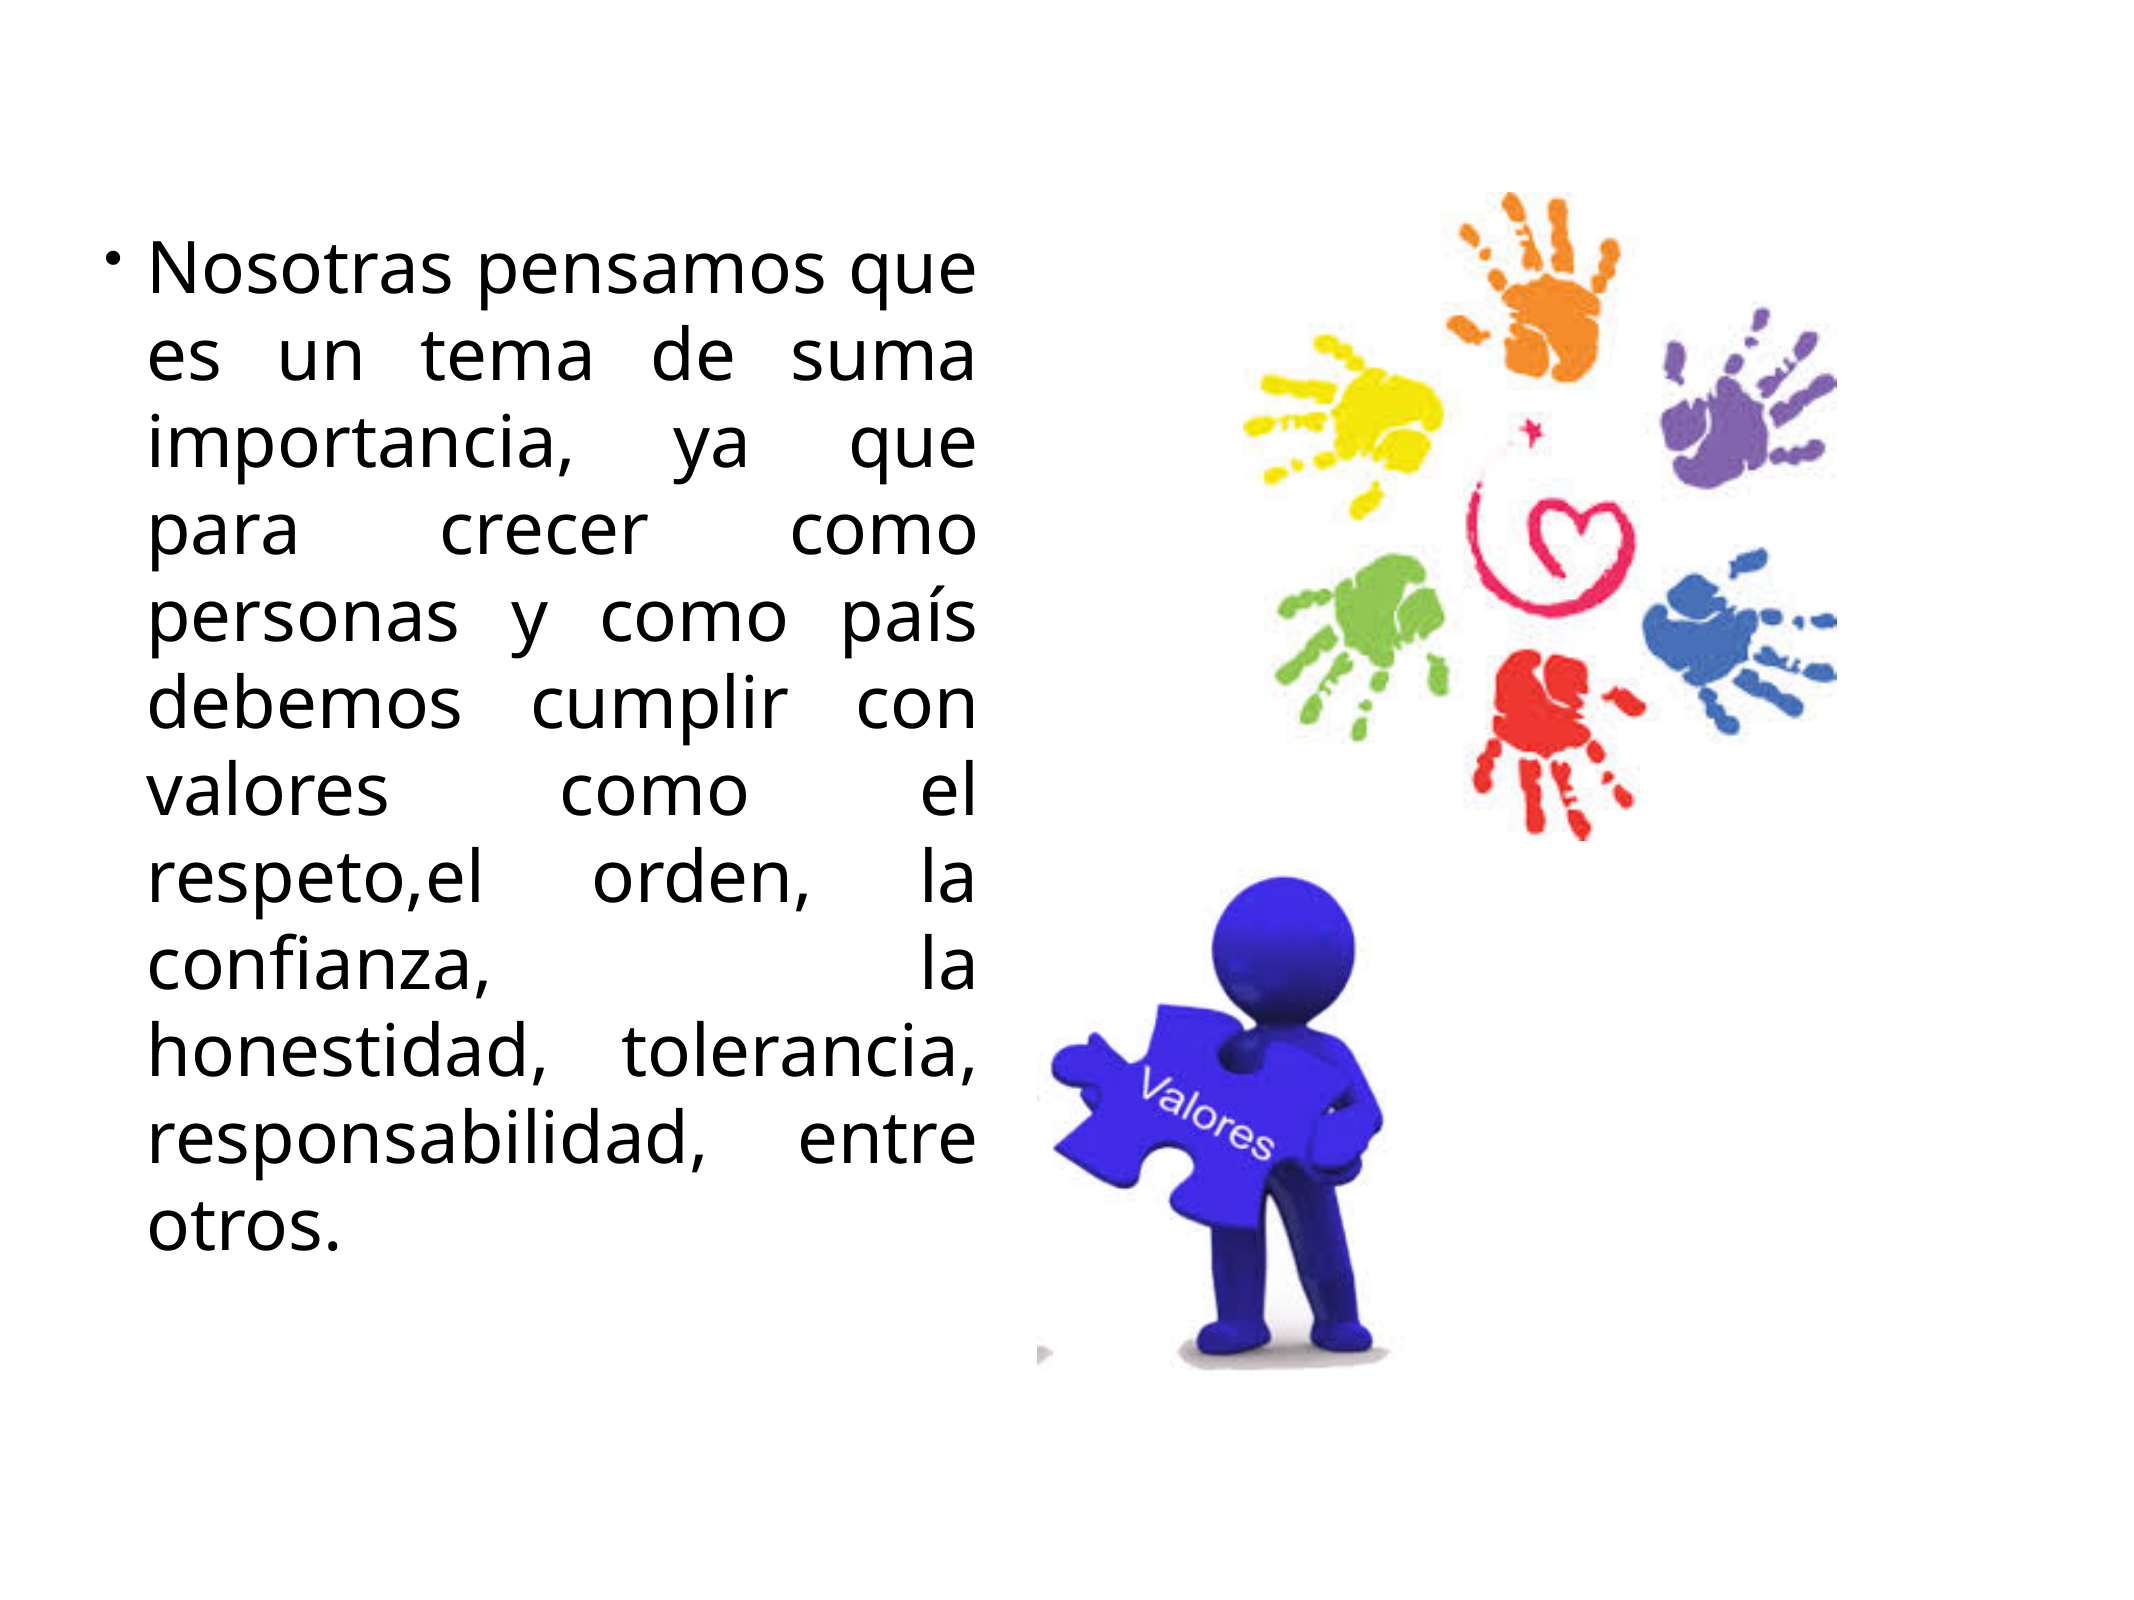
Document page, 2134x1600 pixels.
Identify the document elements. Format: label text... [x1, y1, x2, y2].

picture [1037, 852, 1417, 1431]
list Nosotras pensamos que es un tema de suma importancia, ya que para crecer como personas y como país debemos cumplir con valores como el respeto,el orden, la confianza, la honestidad, tolerancia, responsabilidad, entre otros. [103, 226, 980, 1259]
picture [1242, 192, 1837, 842]
